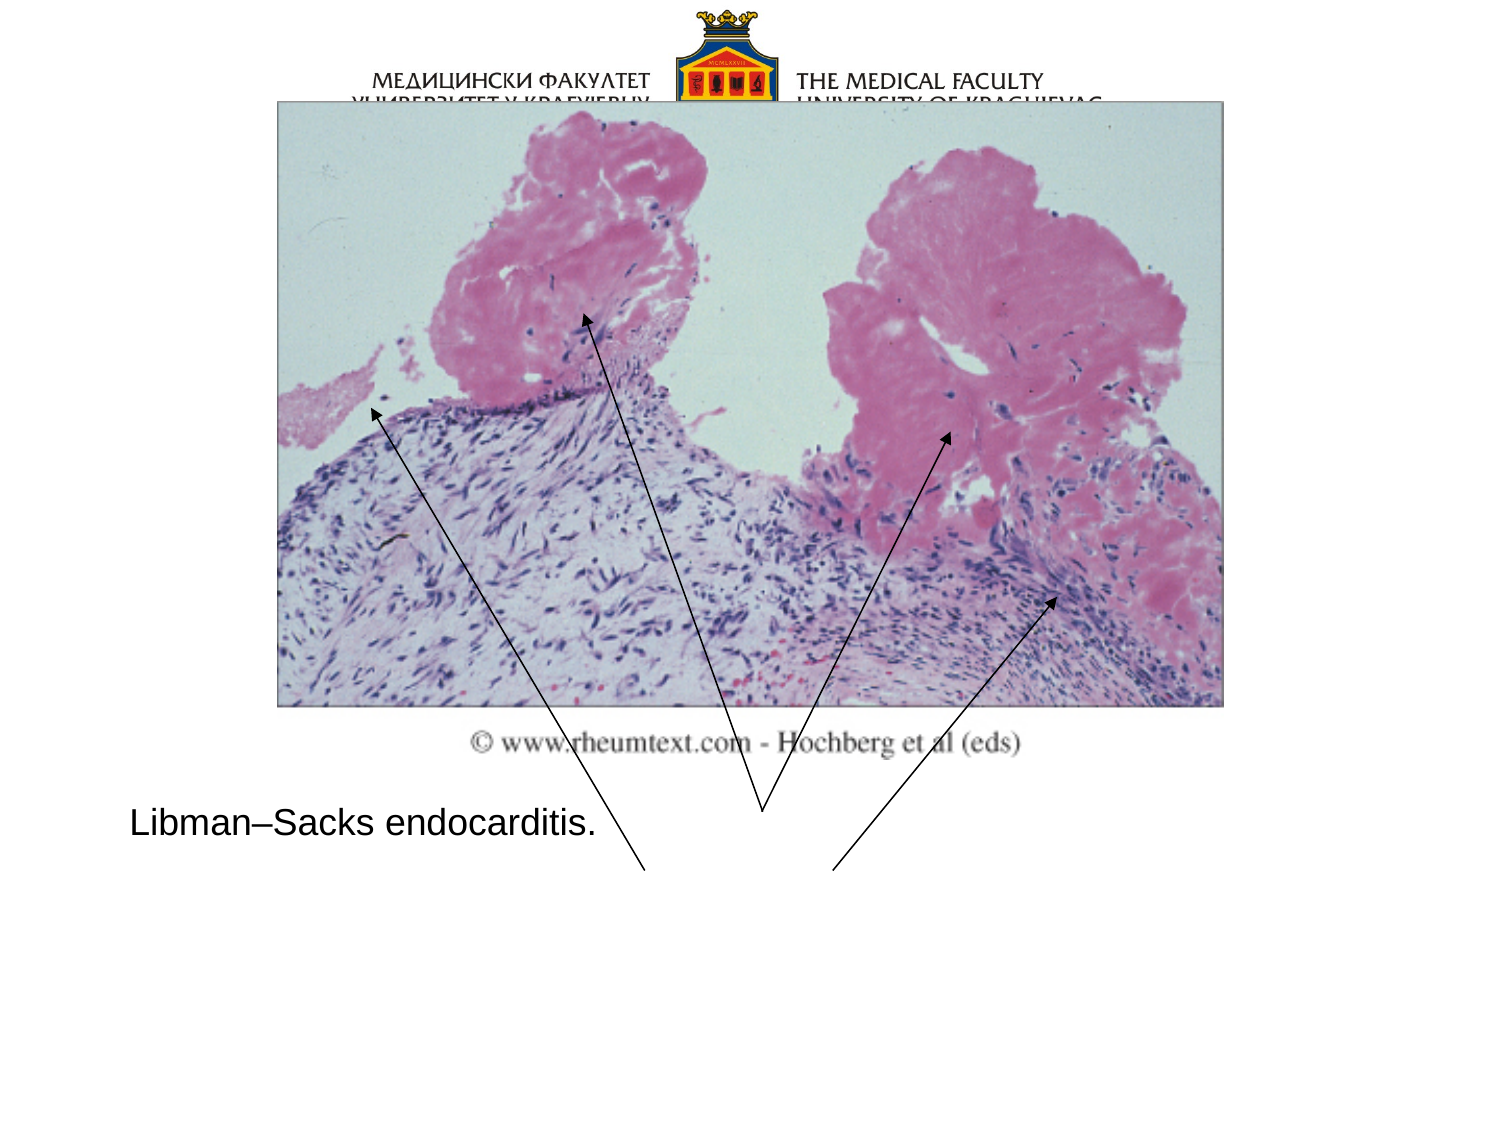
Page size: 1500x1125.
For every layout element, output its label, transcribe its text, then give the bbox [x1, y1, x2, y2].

text_box Libman–Sacks endocarditis. [114, 790, 613, 851]
picture [277, 0, 1224, 761]
